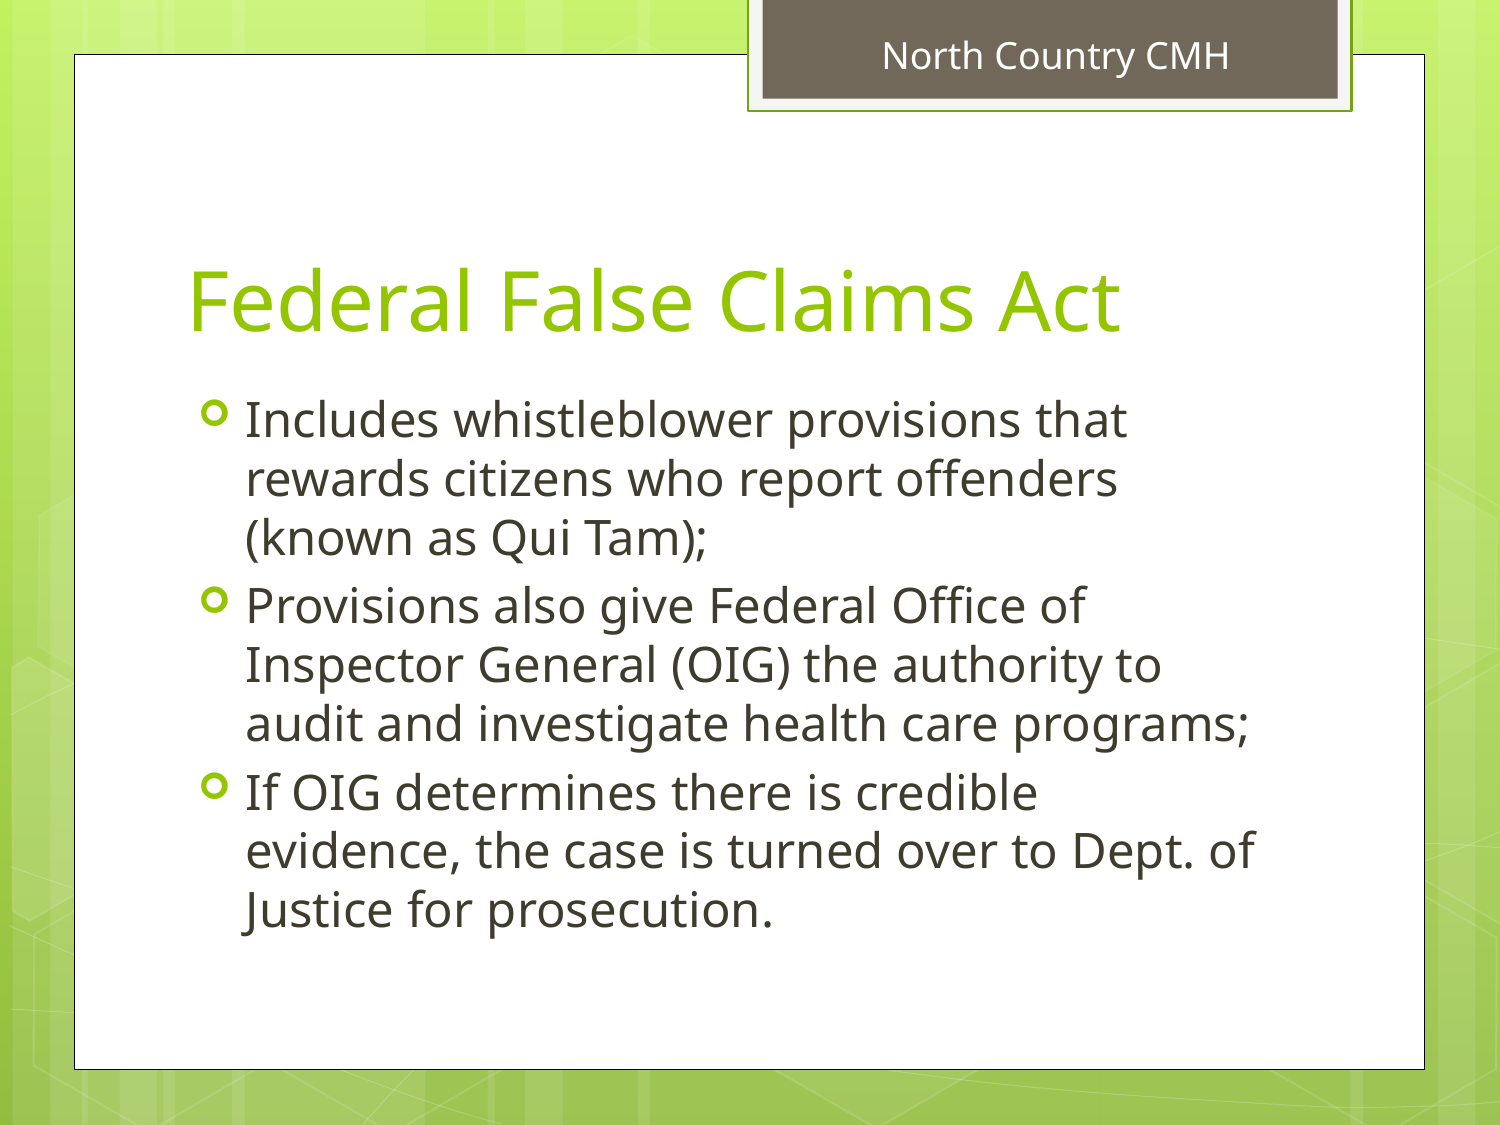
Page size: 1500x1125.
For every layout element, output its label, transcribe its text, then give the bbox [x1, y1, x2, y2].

title Federal False Claims Act [171, 168, 1324, 357]
list Includes whistleblower provisions that rewards citizens who report offenders (known as Qui Tam); Provisions also give Federal Office of Inspector General (OIG) the authority to audit and investigate health care programs; If OIG determines there is credible evidence, the case is turned over to Dept. of Justice for prosecution. [171, 381, 1283, 957]
